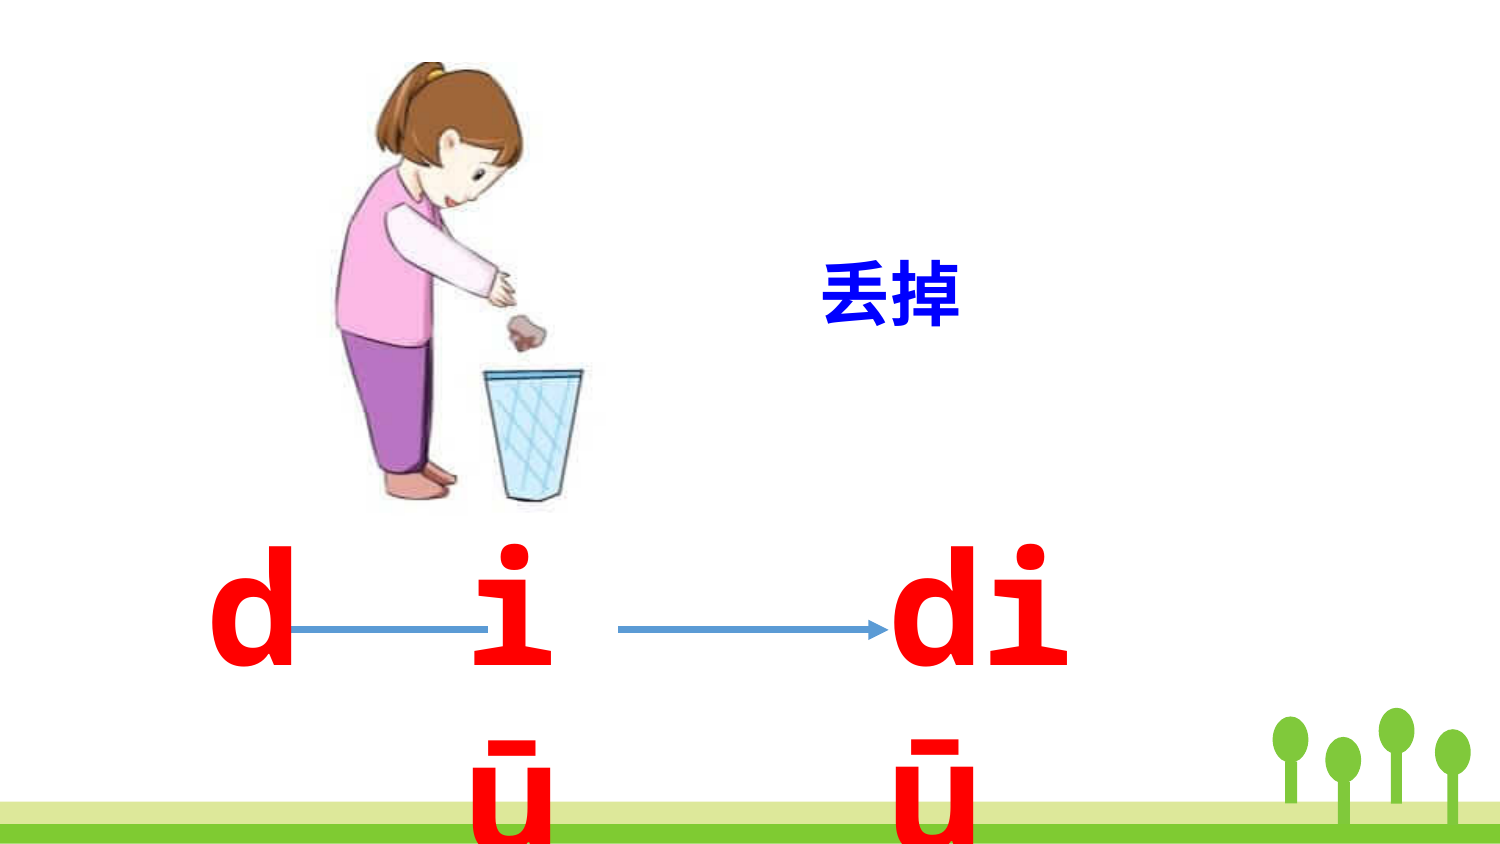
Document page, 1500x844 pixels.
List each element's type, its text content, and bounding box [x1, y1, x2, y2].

picture [291, 62, 627, 516]
text_box diū [876, 503, 1144, 707]
text_box d [195, 504, 308, 703]
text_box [0, 707, 1500, 844]
text_box iū [453, 503, 638, 707]
text_box 丢掉 [808, 244, 989, 341]
